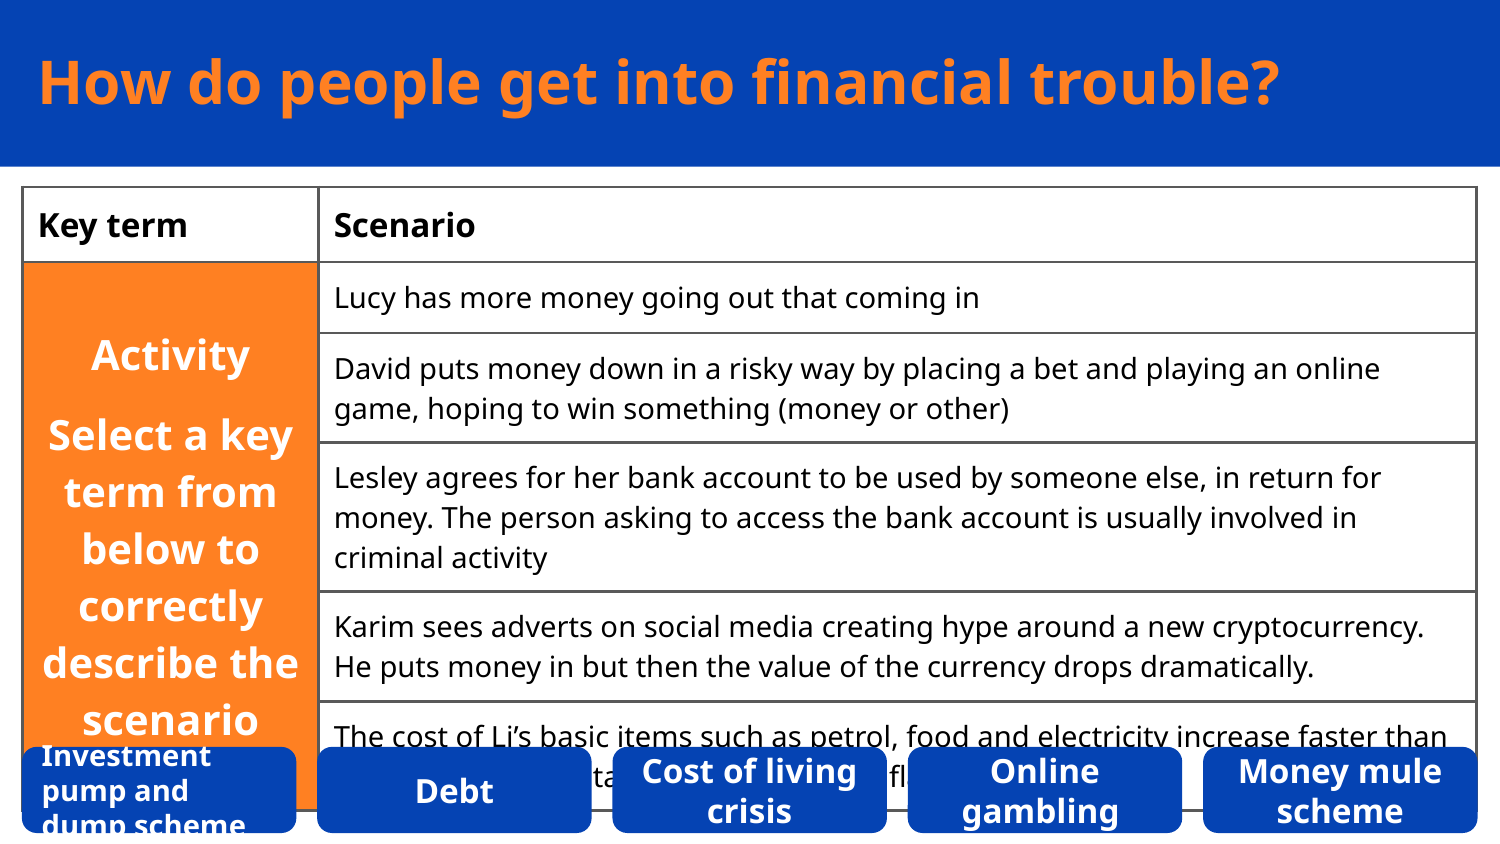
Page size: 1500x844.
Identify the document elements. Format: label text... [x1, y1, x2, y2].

text_box Investment pump and dump scheme [22, 747, 296, 833]
table_header Key term [24, 188, 317, 261]
text_box Online gambling [908, 747, 1182, 833]
text_box Cost of living crisis [613, 747, 887, 833]
table_cell Activity Select a key term from below to correctly describe the scenario [24, 263, 317, 809]
table_cell David puts money down in a risky way by placing a bet and playing an online game, hoping to win something (money or other) [320, 334, 1475, 441]
table_cell The cost of Li’s basic items such as petrol, food and electricity increase faster than real wages (wages taking into account inflation) [320, 703, 1475, 809]
table_cell Lucy has more money going out that coming in [320, 263, 1475, 332]
text_box [1478, 707, 1483, 807]
text_box Money mule scheme [1203, 747, 1477, 833]
table_cell Karim sees adverts on social media creating hype around a new cryptocurrency. He puts money in but then the value of the currency drops dramatically. [320, 593, 1475, 700]
table_header Scenario [320, 188, 1475, 261]
text_box How do people get into financial trouble? [22, 41, 1351, 127]
text_box Debt [317, 747, 591, 833]
table_cell Lesley agrees for her bank account to be used by someone else, in return for money. The person asking to access the bank account is usually involved in criminal activity [320, 444, 1475, 590]
